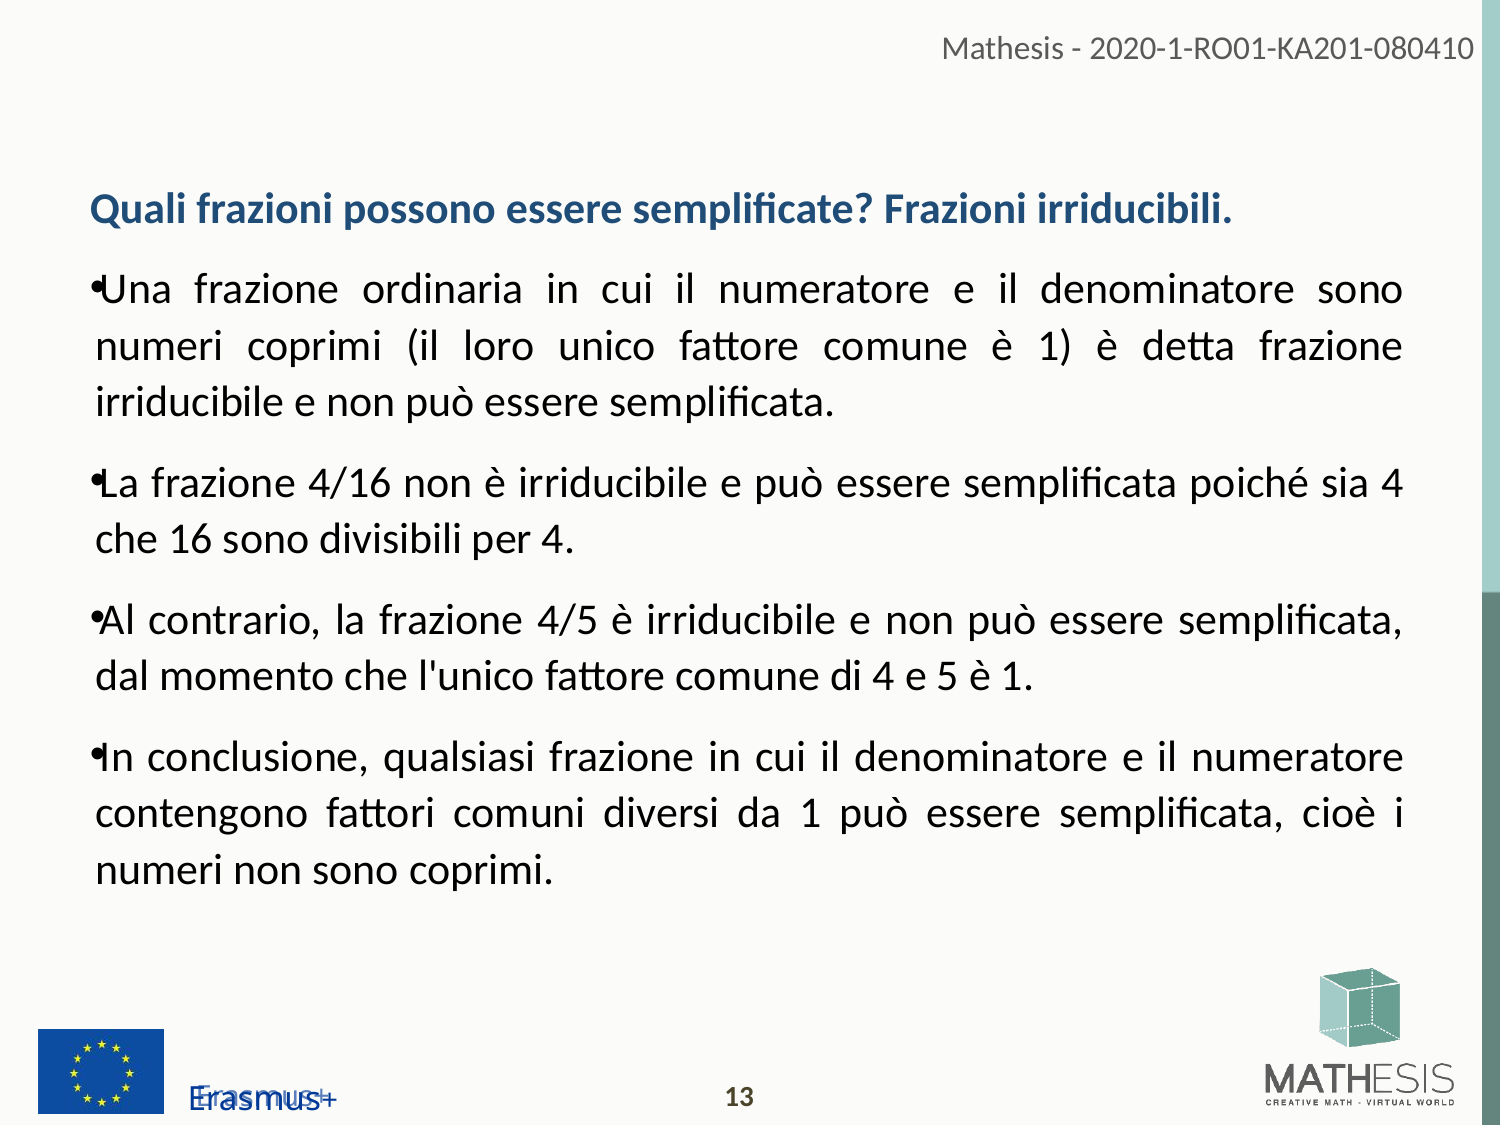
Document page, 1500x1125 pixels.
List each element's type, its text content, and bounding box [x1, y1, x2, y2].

picture [38, 1029, 164, 1114]
list Quali frazioni possono essere semplificate? Frazioni irriducibili. Una frazione ordinaria in cui il numeratore e il denominatore sono numeri coprimi (il loro unico fattore comune è 1) è detta frazione irriducibile e non può essere semplificata. La frazione 4/16 non è irriducibile e può essere semplificata poiché sia 4 che 16 sono divisibili per 4. Al contrario, la frazione 4/5 è irriducibile e non può essere semplificata, dal momento che l'unico fattore comune di 4 e 5 è 1. In conclusione, qualsiasi frazione in cui il denominatore e il numeratore contengono fattori comuni diversi da 1 può essere semplificata, cioè i numeri non sono coprimi. [75, 168, 1425, 911]
